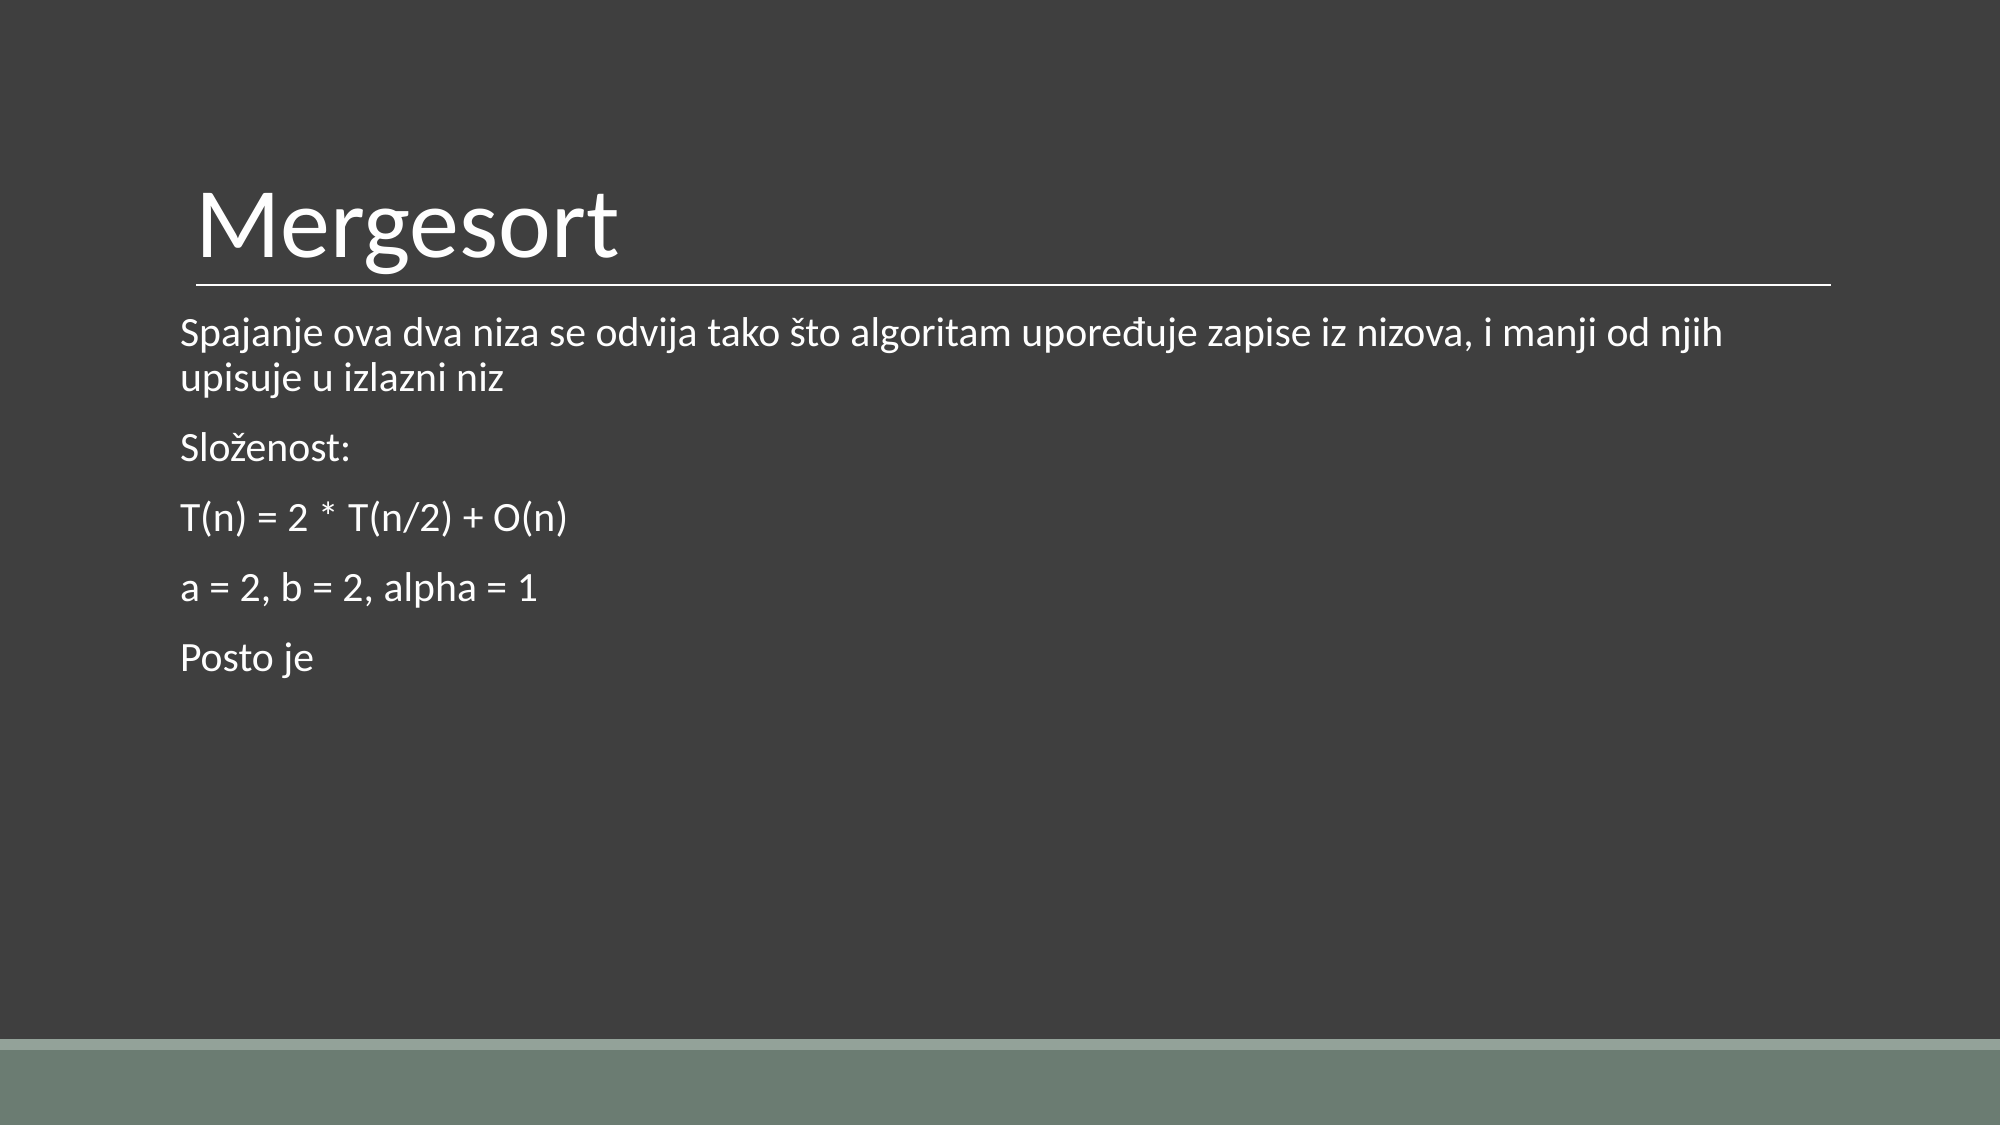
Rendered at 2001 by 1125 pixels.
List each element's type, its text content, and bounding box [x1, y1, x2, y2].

title Mergesort [180, 47, 1830, 285]
